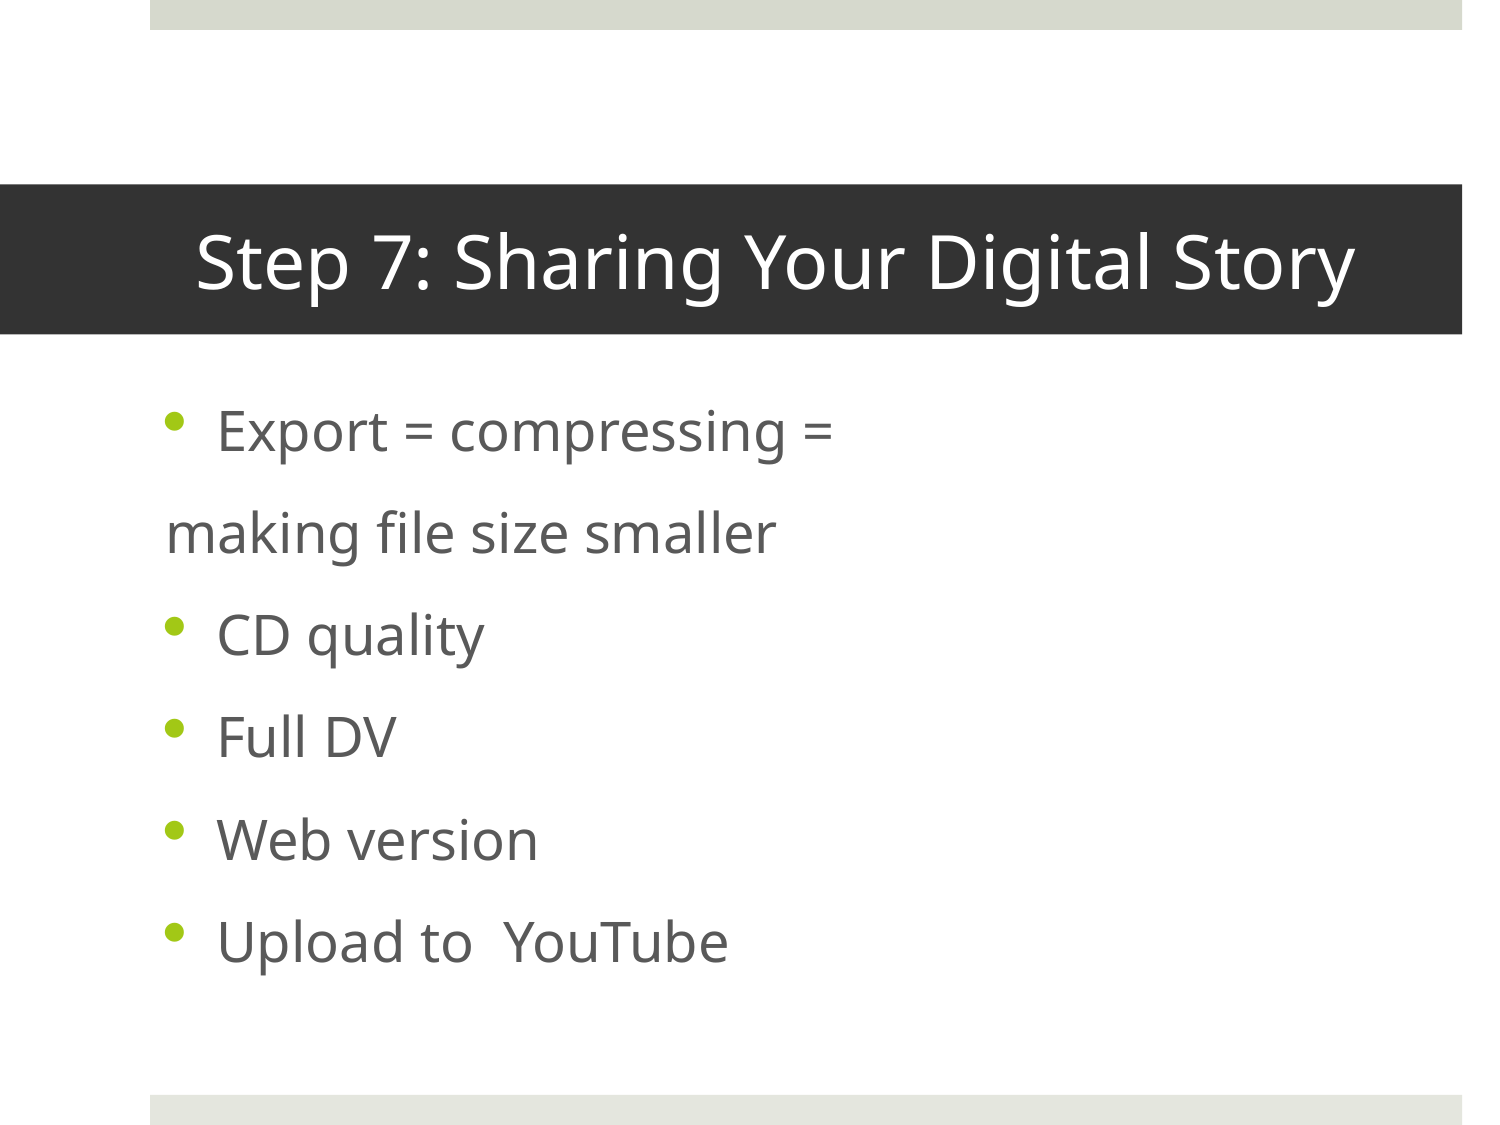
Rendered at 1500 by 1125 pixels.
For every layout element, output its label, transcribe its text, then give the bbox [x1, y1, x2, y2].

list Export = compressing = making file size smaller CD quality Full DV Web version Upload to YouTube [150, 387, 1425, 988]
title Step 7: Sharing Your Digital Story [0, 184, 1463, 335]
